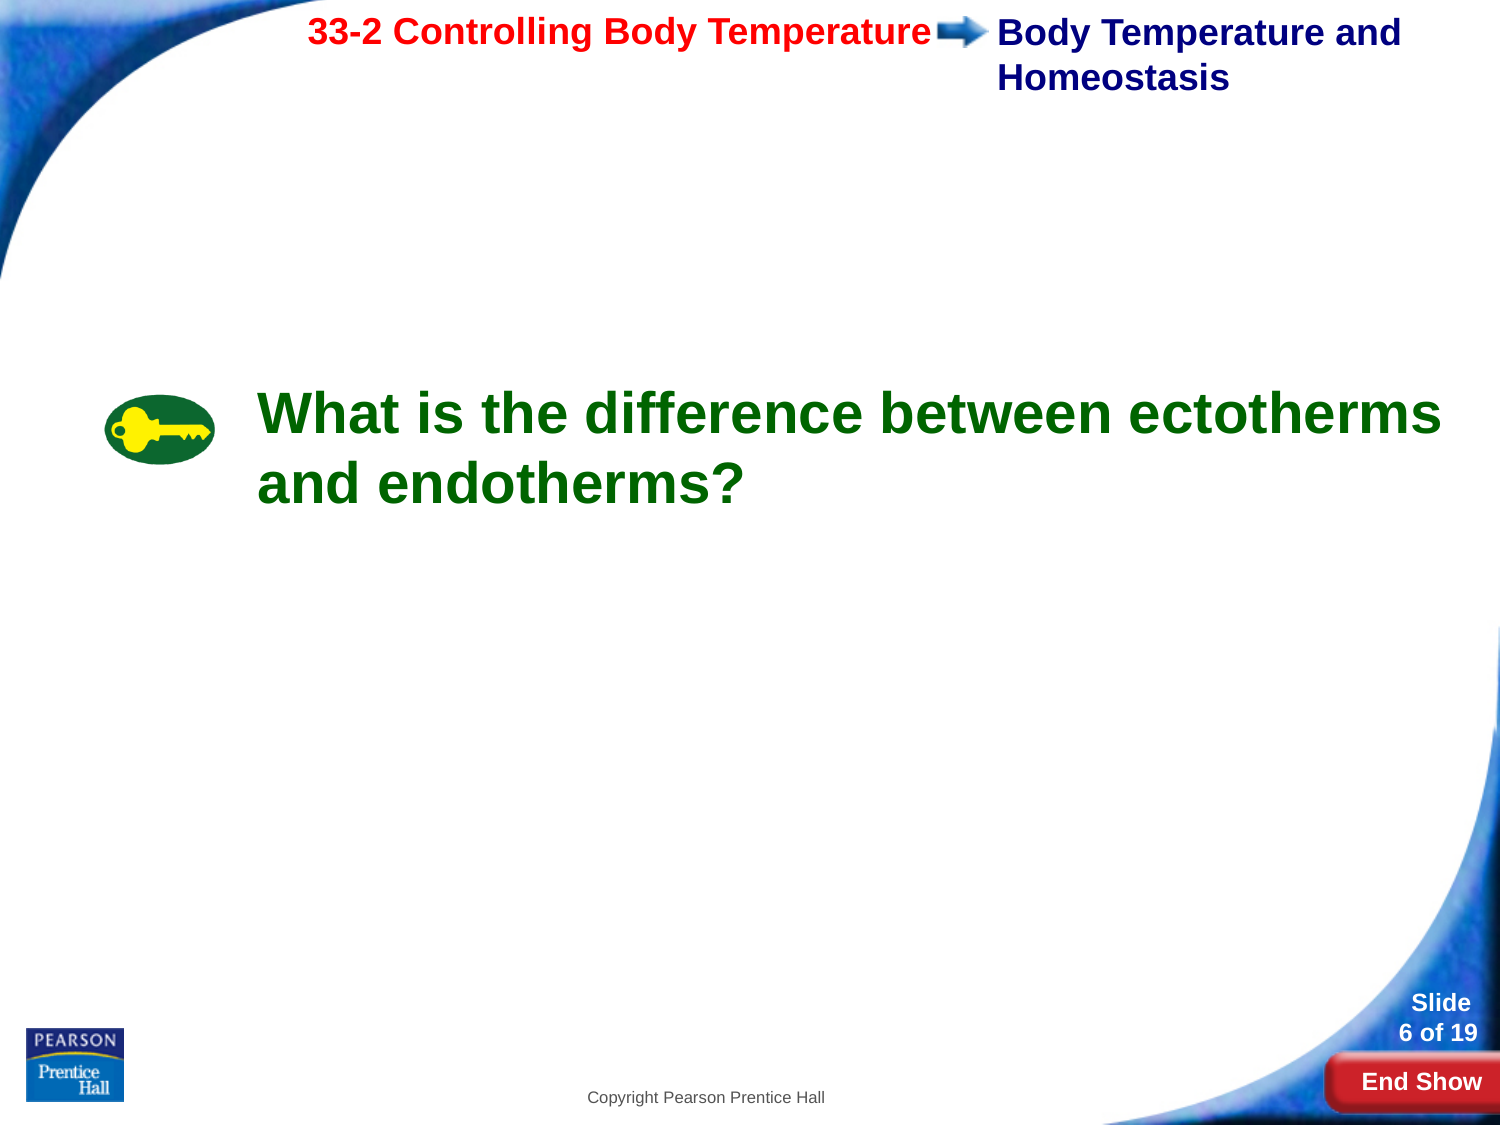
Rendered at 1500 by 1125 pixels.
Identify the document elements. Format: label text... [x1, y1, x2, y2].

list What is the difference between ectotherms and endotherms? [44, 179, 1500, 938]
footer Copyright Pearson Prentice Hall [468, 1078, 945, 1105]
picture [0, 0, 1500, 1125]
title Body Temperature and Homeostasis [981, 0, 1500, 76]
